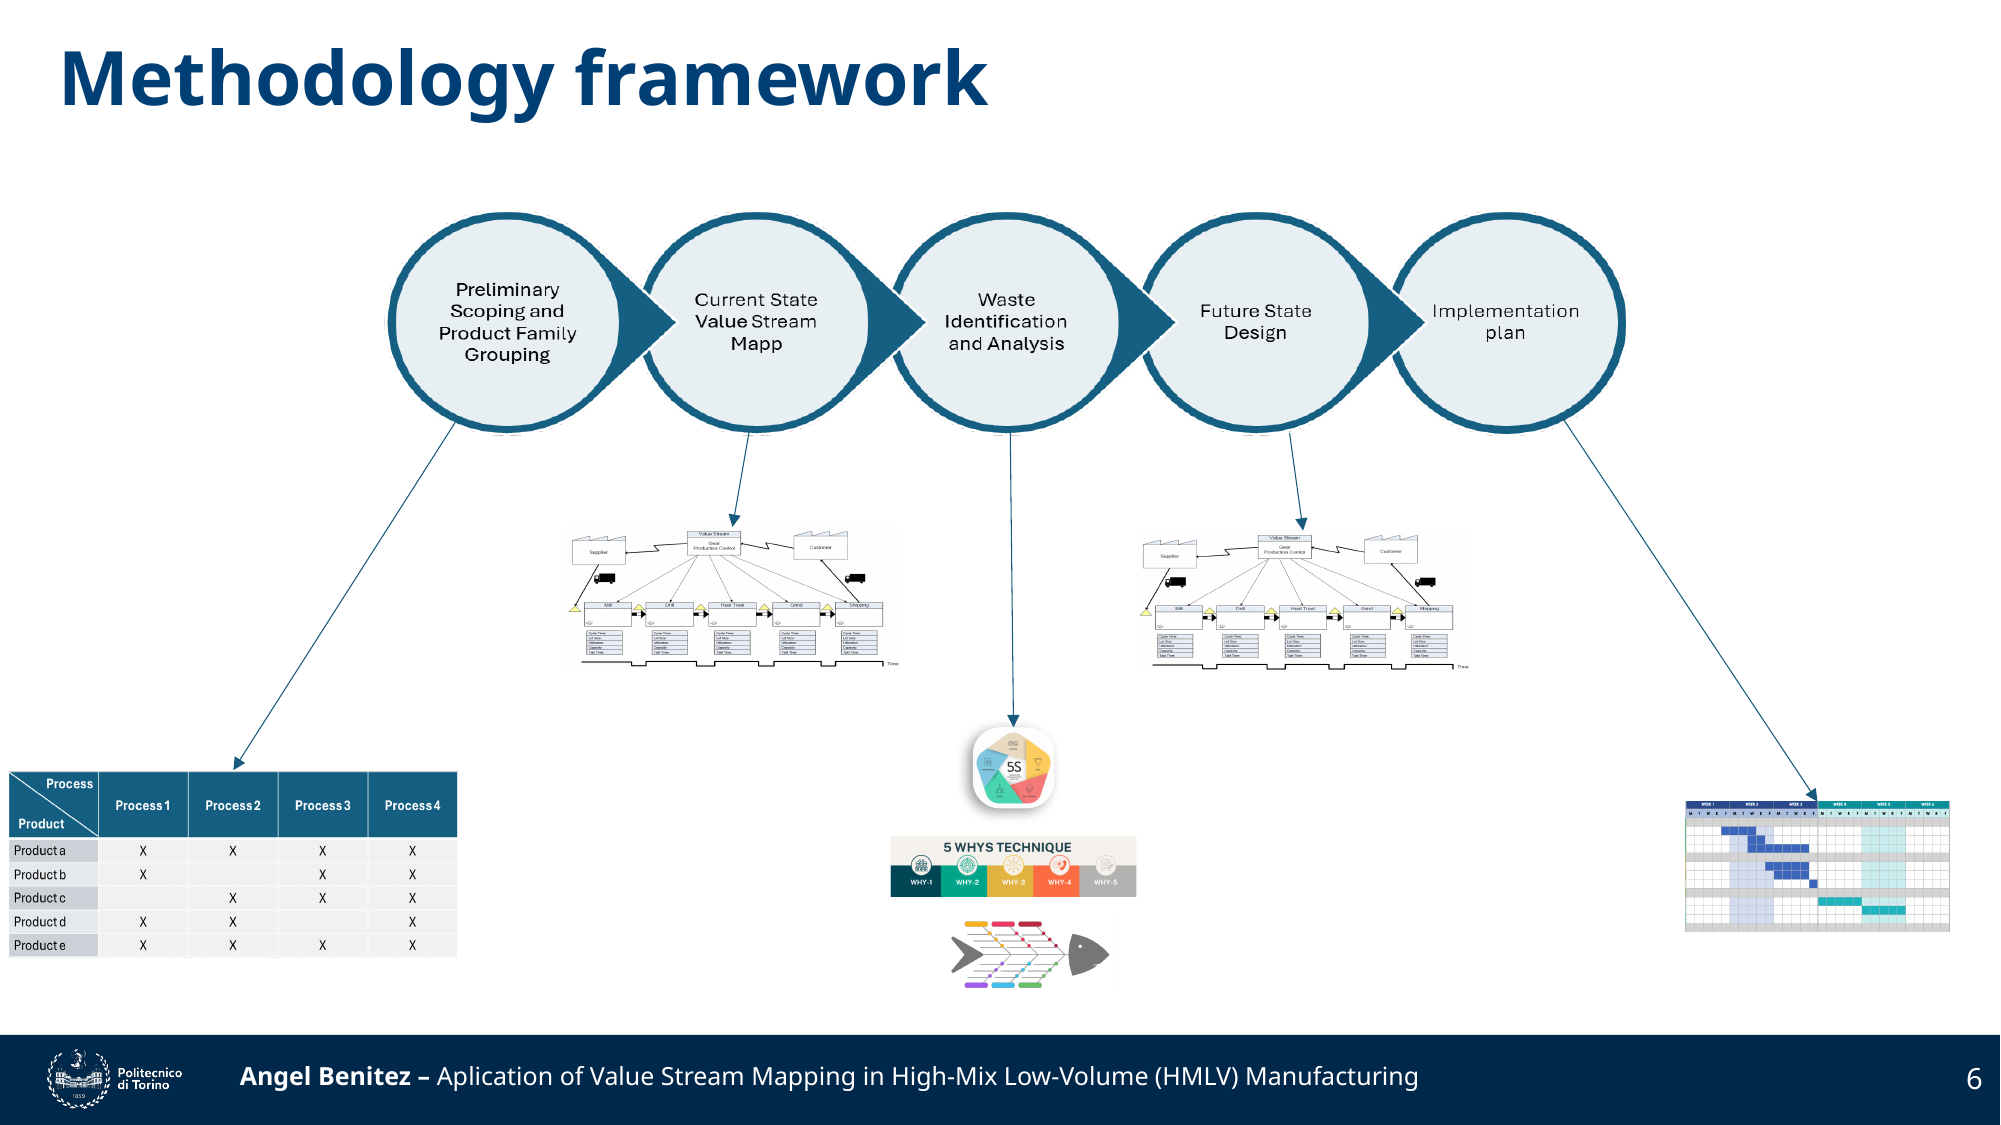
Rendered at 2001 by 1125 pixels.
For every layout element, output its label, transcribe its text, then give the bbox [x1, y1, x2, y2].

picture [565, 526, 900, 670]
title Methodology framework [43, 29, 1957, 207]
text_box 6 [1925, 1053, 1998, 1114]
picture [325, 178, 1637, 474]
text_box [233, 417, 459, 771]
picture [972, 727, 1055, 809]
picture [1136, 530, 1470, 674]
picture [890, 836, 1137, 897]
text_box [1010, 426, 1014, 728]
picture [47, 1049, 182, 1109]
text_box Angel Benitez – Aplication of Value Stream Mapping in High-Mix Low-Volume (HMLV) Manufacturing [224, 1053, 1925, 1114]
picture [946, 915, 1115, 993]
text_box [732, 426, 750, 527]
picture [1685, 801, 1950, 932]
picture [8, 770, 459, 963]
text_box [1289, 433, 1304, 531]
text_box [1562, 417, 1818, 802]
